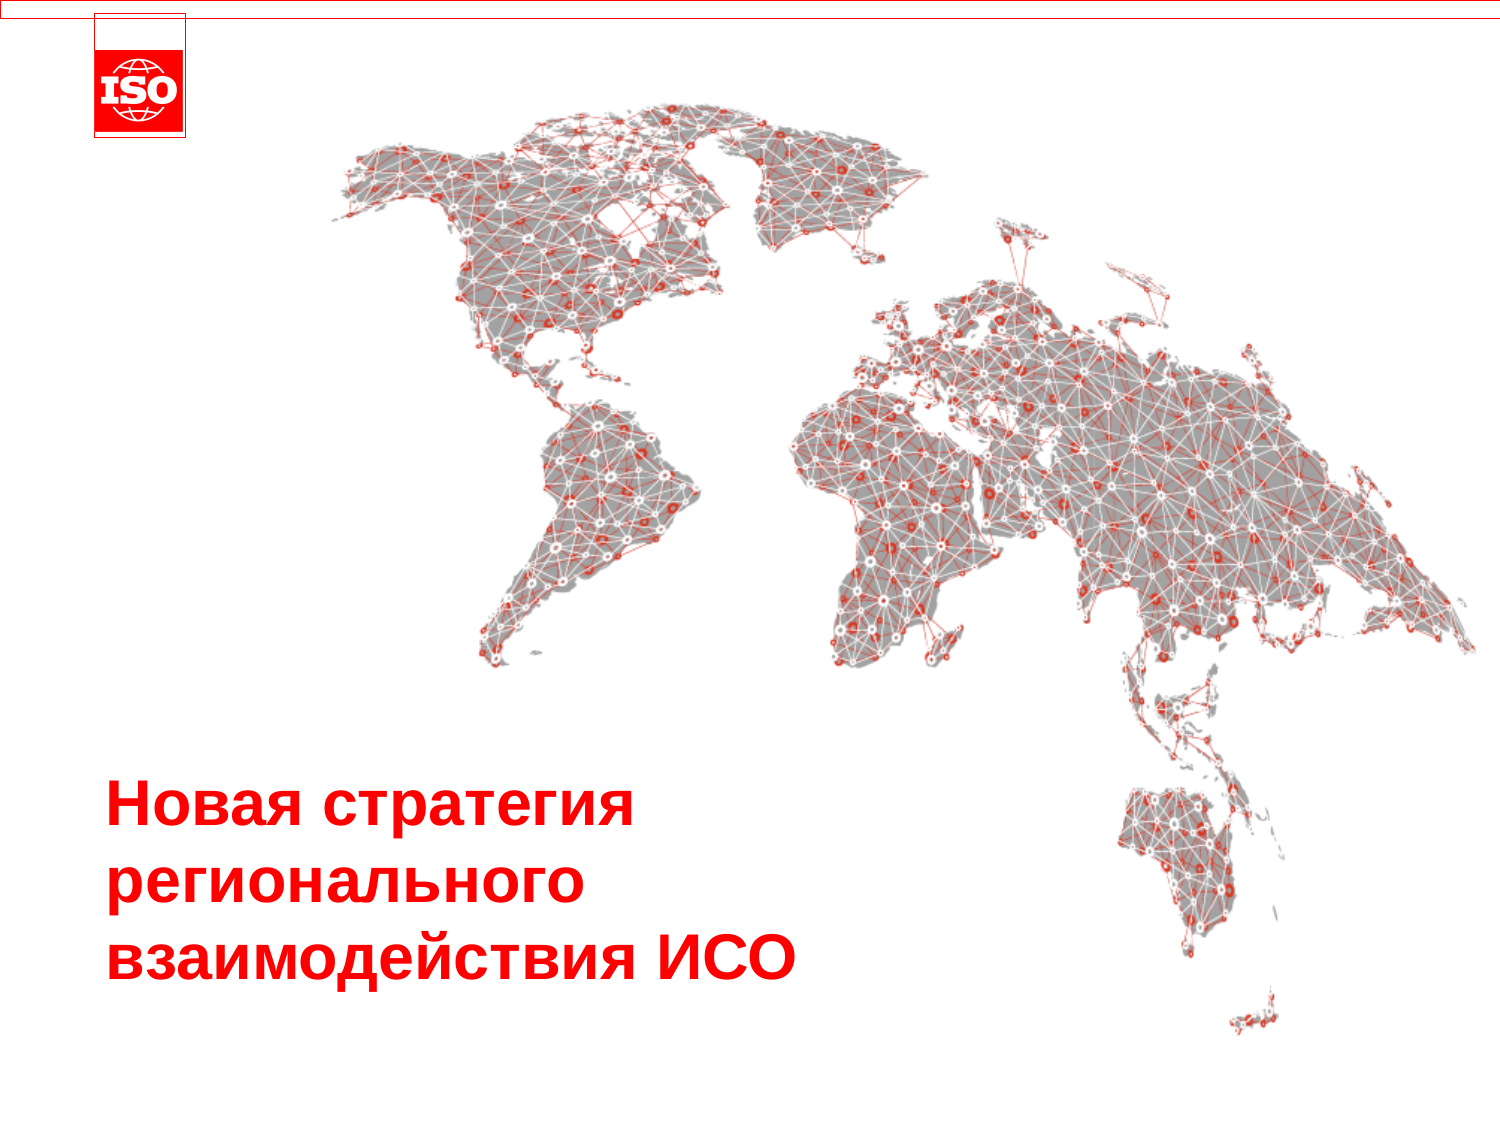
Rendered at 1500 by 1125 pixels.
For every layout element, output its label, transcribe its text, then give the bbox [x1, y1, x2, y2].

picture [287, 23, 1500, 1099]
title Новая стратегия регионального взаимодействия ИСО [90, 752, 281, 1001]
